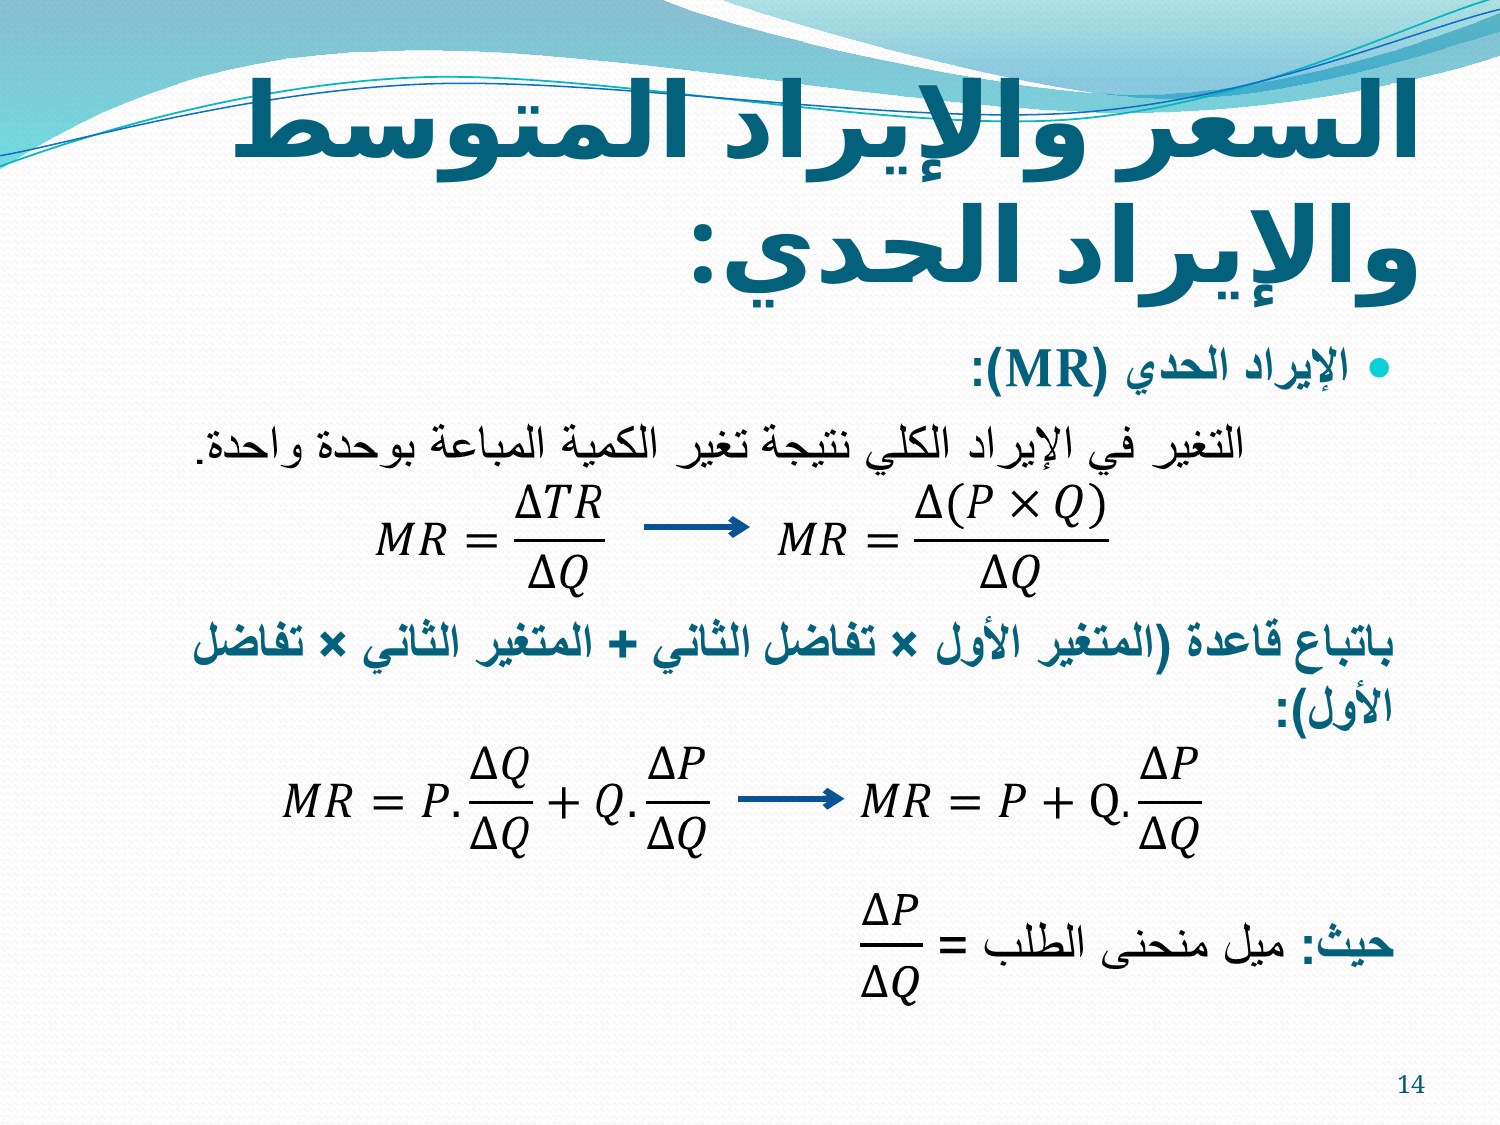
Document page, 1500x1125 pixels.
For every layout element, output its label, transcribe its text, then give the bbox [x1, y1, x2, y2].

list [75, 317, 1425, 1038]
title السعر والإيراد المتوسط والإيراد الحدي: [75, 115, 1425, 303]
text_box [741, 802, 825, 808]
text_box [647, 531, 730, 536]
slide_number 14 [1299, 1042, 1425, 1103]
